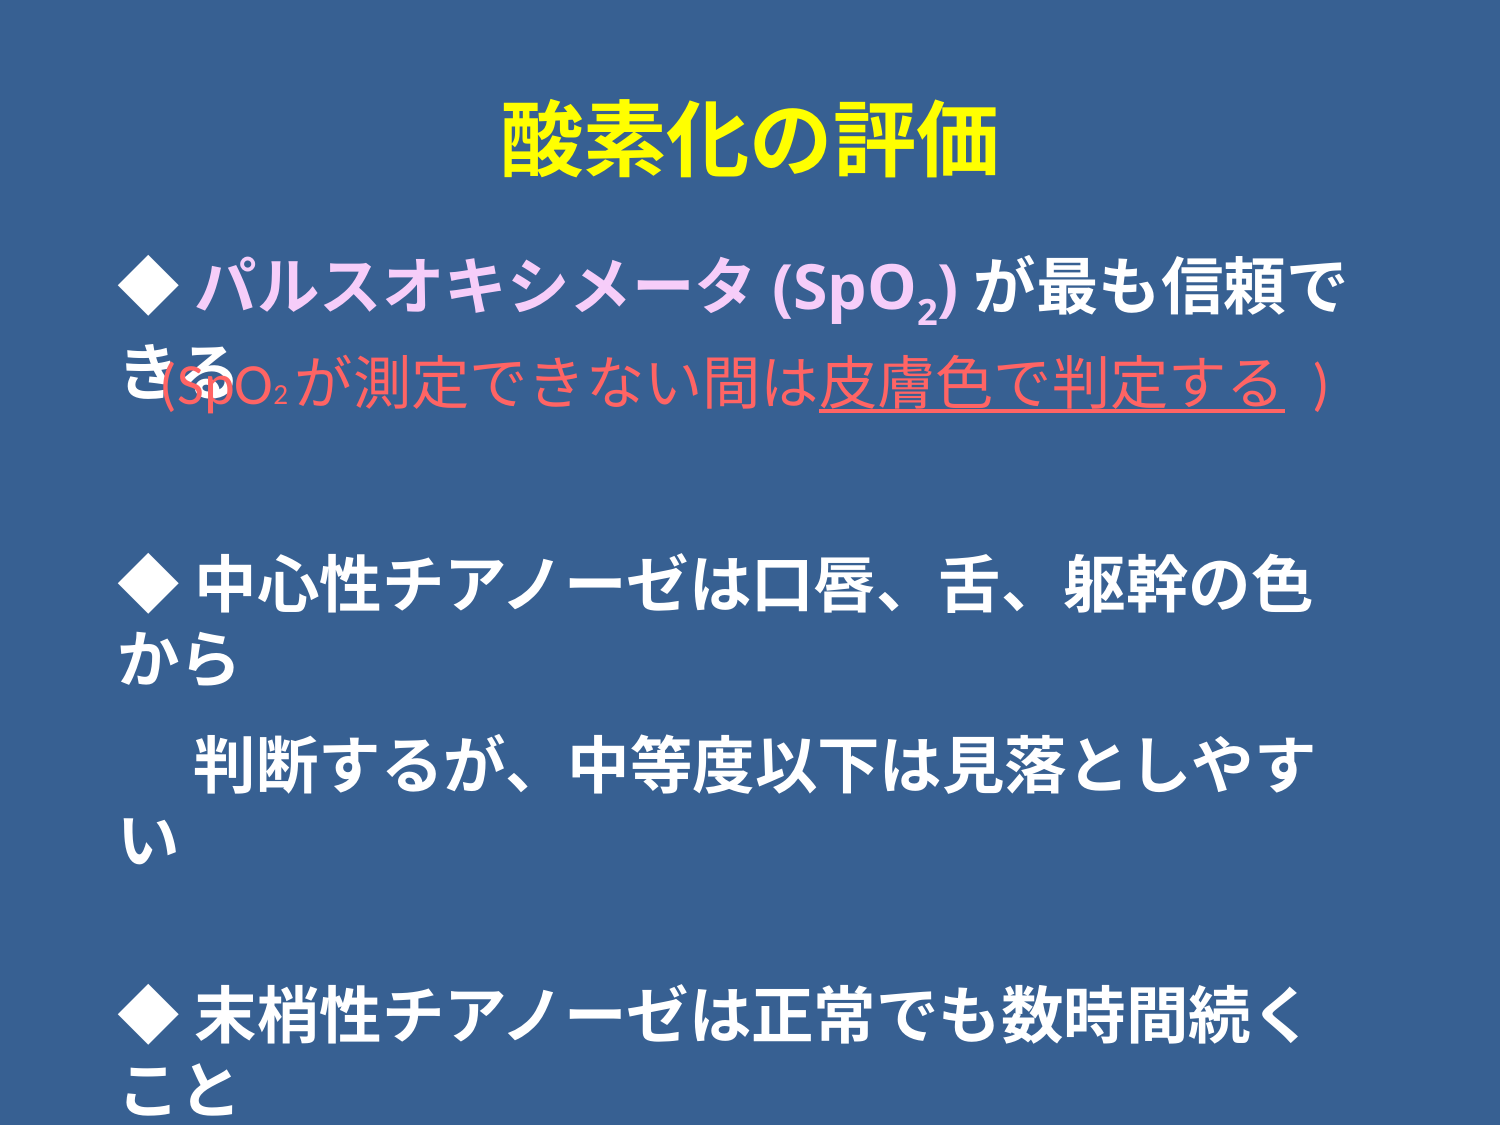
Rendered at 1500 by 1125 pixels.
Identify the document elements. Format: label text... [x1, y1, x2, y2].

text_box (SpO2が測定できない間は皮膚色で判定する ) [144, 339, 1426, 424]
text_box ◆パルスオキシメータ(SpO2)が最も信頼できる ◆中心性チアノーゼは口唇、舌、躯幹の色から 判断するが、中等度以下は見落としやすい ◆末梢性チアノーゼは正常でも数時間続くこと があり、特に処置は必要としない [102, 239, 1388, 1125]
text_box 酸素化の評価 [0, 62, 1500, 213]
